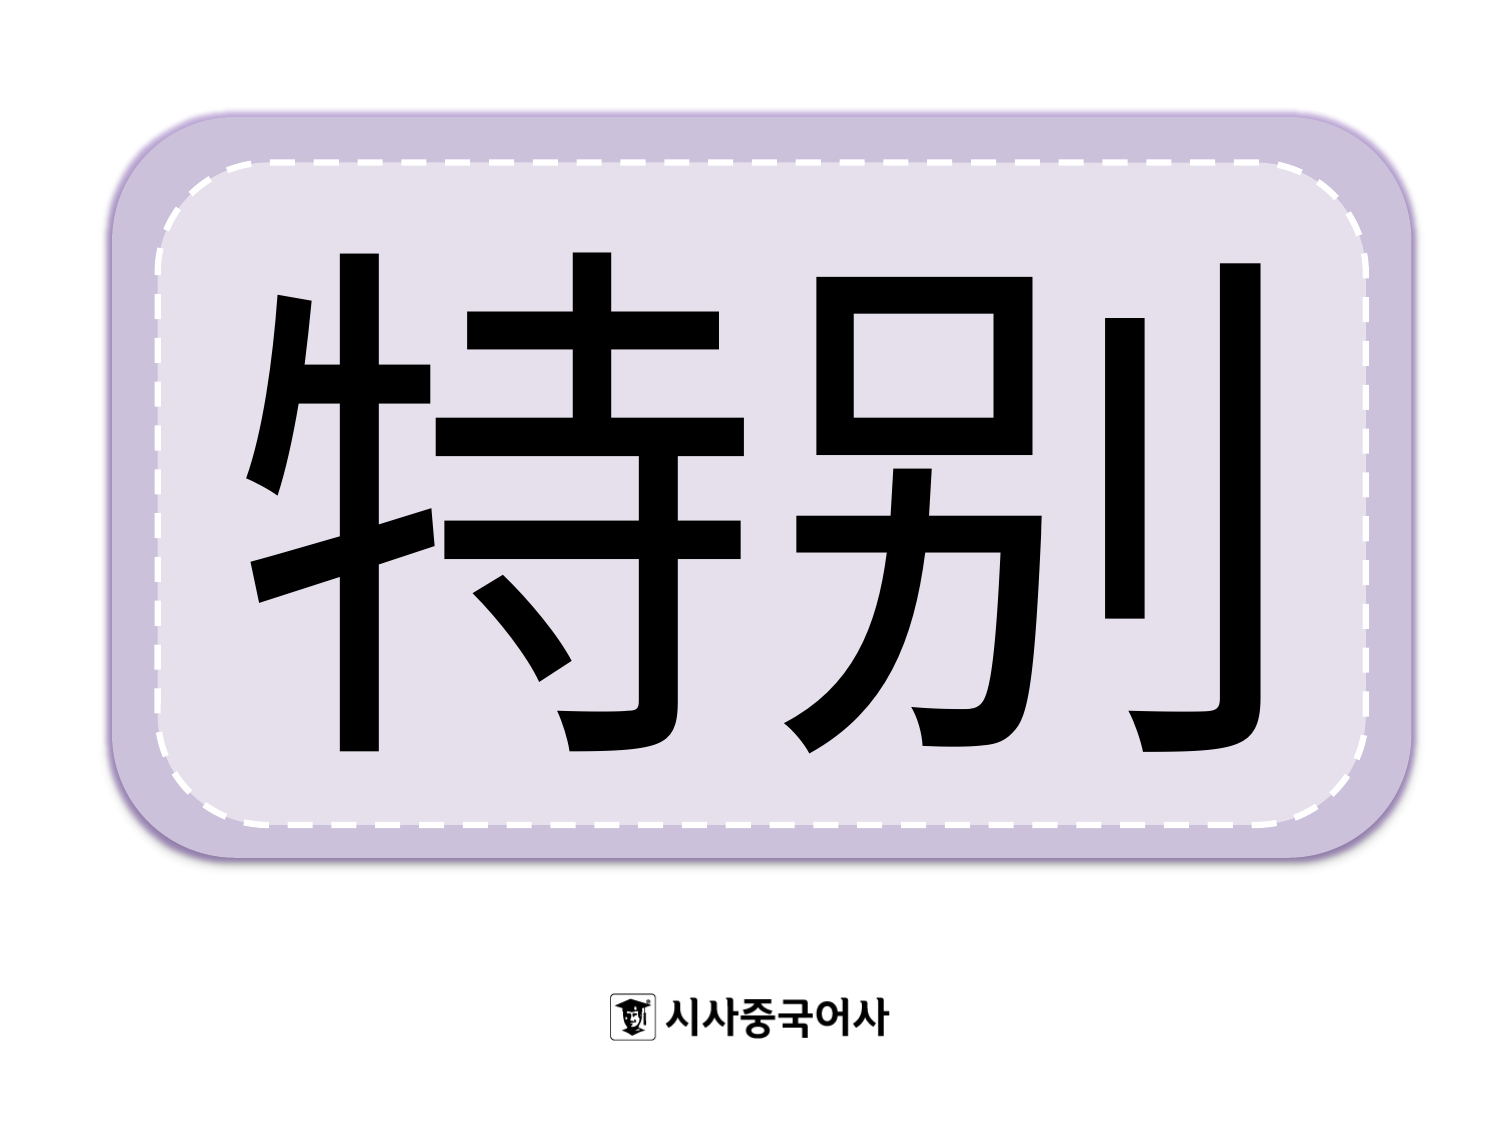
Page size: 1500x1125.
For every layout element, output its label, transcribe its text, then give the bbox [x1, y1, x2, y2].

picture [602, 987, 898, 1047]
text_box 特别 [162, 160, 1371, 824]
